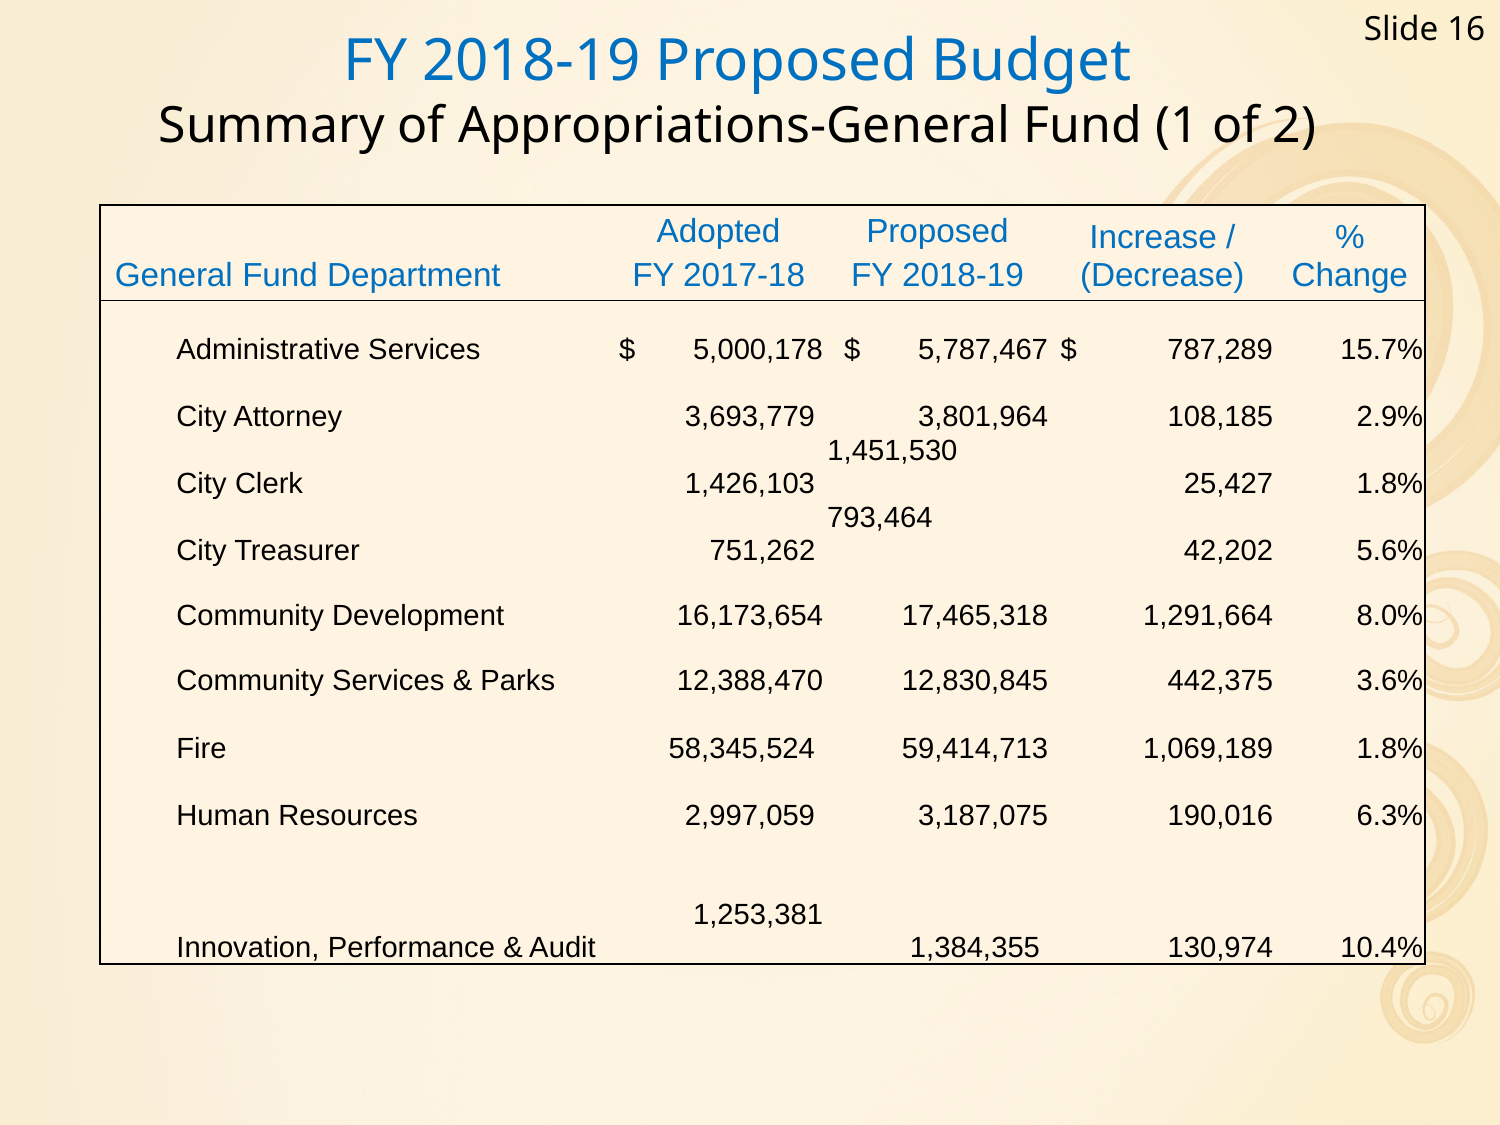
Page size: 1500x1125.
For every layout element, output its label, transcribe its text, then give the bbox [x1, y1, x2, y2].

table_cell 15.7% [1275, 301, 1424, 366]
table_cell 1,069,189 [1050, 697, 1275, 764]
table_cell 59,414,713 [825, 697, 1050, 764]
table_cell 12,830,845 [825, 632, 1050, 697]
table_cell 16,173,654 [612, 567, 825, 632]
table_cell 3.6% [1275, 632, 1424, 697]
table_cell 42,202 [1050, 500, 1275, 567]
table_cell $ 5,000,178 [612, 301, 825, 366]
table_header General Fund Department [101, 206, 612, 300]
table_cell 58,345,524 [612, 697, 825, 764]
table_cell City Attorney [101, 366, 612, 433]
table_cell 6.3% [1275, 764, 1424, 831]
table_cell 1,451,530 [825, 433, 1050, 500]
table_cell 108,185 [1050, 366, 1275, 433]
table_cell 17,465,318 [825, 567, 1050, 632]
table_cell 2,997,059 [612, 764, 825, 831]
table_header Adopted FY 2017-18 [612, 206, 825, 300]
table_cell $ 787,289 [1050, 301, 1275, 366]
table_cell Fire [101, 697, 612, 764]
table_cell Community Development [101, 567, 612, 632]
picture [0, 0, 1500, 1125]
slide_number Slide 16 [1149, 0, 1500, 75]
table_cell City Treasurer [101, 500, 612, 567]
table_cell 1,253,381 [612, 831, 825, 963]
table_cell 1,384,355 [825, 831, 1050, 963]
table_cell 12,388,470 [612, 632, 825, 697]
table_cell 5.6% [1275, 500, 1424, 567]
table_cell 1.8% [1275, 433, 1424, 500]
table_cell 793,464 [825, 500, 1050, 567]
table_header % Change [1275, 206, 1424, 300]
table_cell 442,375 [1050, 632, 1275, 697]
table_cell 1.8% [1275, 697, 1424, 764]
table_cell 130,974 [1050, 831, 1275, 963]
table_cell 10.4% [1275, 831, 1424, 963]
table_cell Human Resources [101, 764, 612, 831]
table_cell 2.9% [1275, 366, 1424, 433]
table_cell 3,187,075 [825, 764, 1050, 831]
table_cell 3,693,779 [612, 366, 825, 433]
table_cell 190,016 [1050, 764, 1275, 831]
title FY 2018-19 Proposed Budget Summary of Appropriations-General Fund (1 of 2) [37, 37, 1438, 138]
table_cell Innovation, Performance & Audit [101, 831, 612, 963]
table_cell Community Services & Parks [101, 632, 612, 697]
table_cell 8.0% [1275, 567, 1424, 632]
table_cell 751,262 [612, 500, 825, 567]
table_cell 1,291,664 [1050, 567, 1275, 632]
table_cell Administrative Services [101, 301, 612, 366]
table_cell City Clerk [101, 433, 612, 500]
table_cell 1,426,103 [612, 433, 825, 500]
table_cell 3,801,964 [825, 366, 1050, 433]
table_header Proposed FY 2018-19 [825, 206, 1050, 300]
table_cell $ 5,787,467 [825, 301, 1050, 366]
table_cell 25,427 [1050, 433, 1275, 500]
table_header Increase / (Decrease) [1050, 206, 1275, 300]
